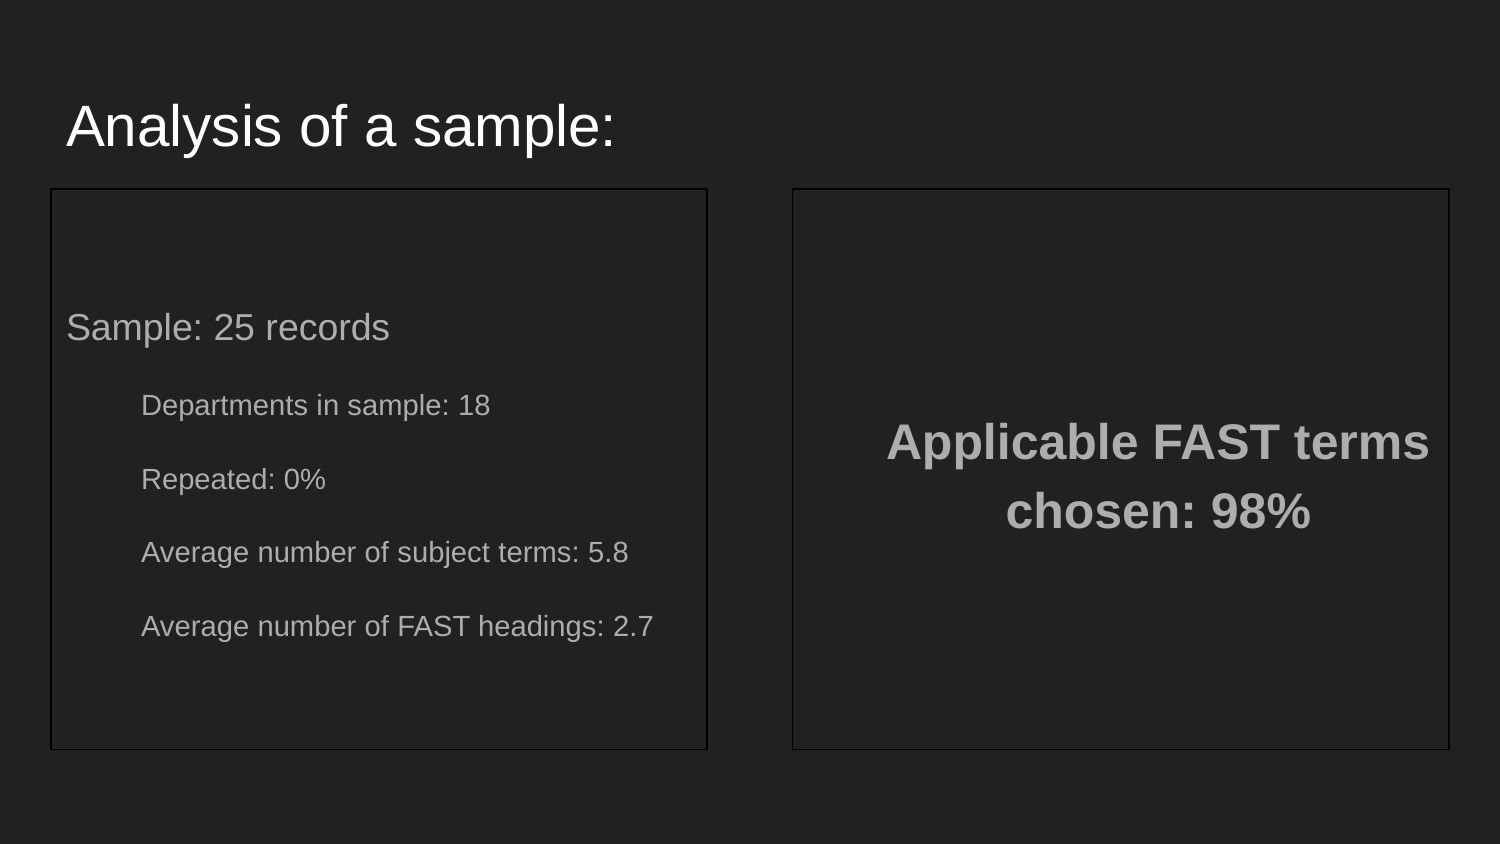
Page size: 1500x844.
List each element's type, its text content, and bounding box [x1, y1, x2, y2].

list Applicable FAST terms chosen: 98% [792, 189, 1449, 750]
title Analysis of a sample: [51, 72, 1449, 167]
list Sample: 25 records Departments in sample: 18 Repeated: 0% Average number of subject terms: 5.8 Average number of FAST headings: 2.7 [51, 189, 708, 750]
